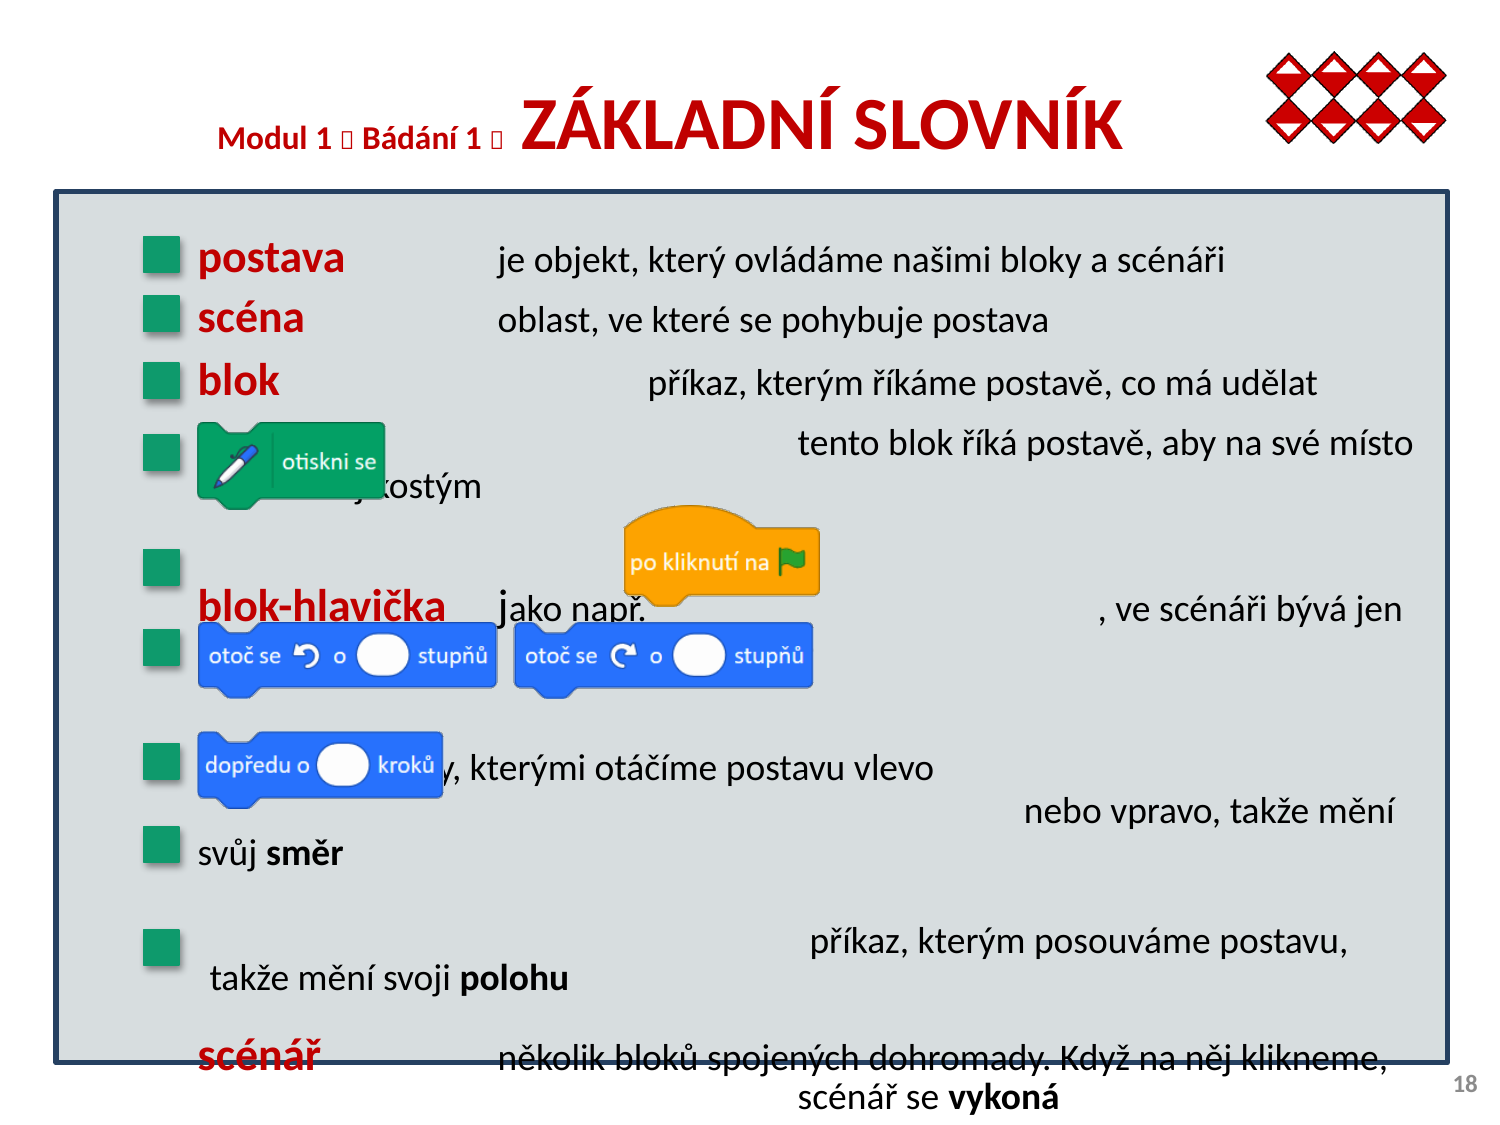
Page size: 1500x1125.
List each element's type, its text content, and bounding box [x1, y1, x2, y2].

text_box [143, 236, 180, 273]
picture [197, 622, 814, 700]
text_box [143, 434, 180, 471]
text_box [143, 362, 180, 399]
picture [1265, 51, 1447, 144]
text_box Modul 1  Bádání 1  Základní slovník [132, 22, 1209, 173]
text_box [143, 826, 180, 863]
text_box [143, 295, 180, 332]
slide_number 18 [1230, 1062, 1493, 1104]
text_box [143, 549, 180, 586]
picture [622, 505, 821, 607]
text_box [143, 629, 180, 666]
text_box postava je objekt, který ovládáme našimi bloky a scénáři scéna oblast, ve které se pohybuje postava blok příkaz, kterým říkáme postavě, co má udělat tento blok říká postavě, aby na své místo otiskla svůj kostým blok-hlavička jako např. , ve scénáři bývá jen nahoře příkazy, kterými otáčíme postavu vlevo nebo vpravo, takže mění svůj směr příkaz, kterým posouváme postavu, takže mění svoji polohu scénář několik bloků spojených dohromady. Když na něj klikneme, scénář se vykoná ladění postup, kterým vylepšujeme, upravujeme nebo opravujeme naše scénáře, tedy náš program [54, 189, 1449, 1065]
picture [197, 731, 445, 809]
text_box [143, 743, 180, 780]
text_box [143, 929, 180, 966]
picture [197, 422, 387, 510]
